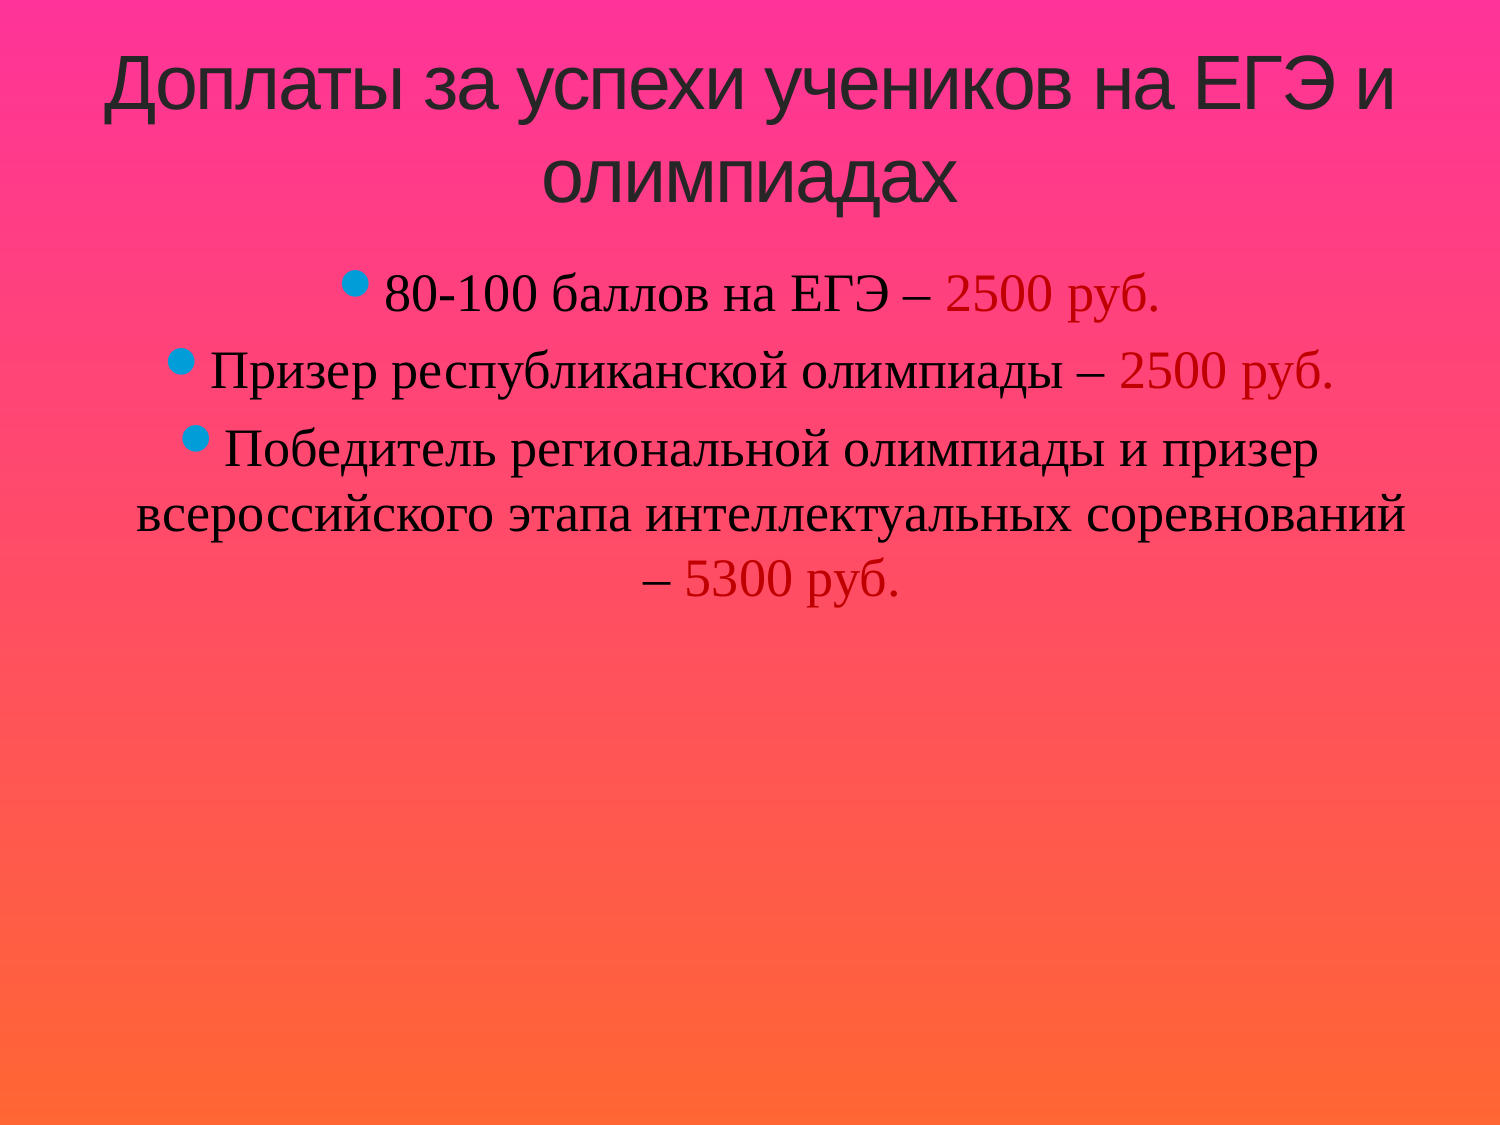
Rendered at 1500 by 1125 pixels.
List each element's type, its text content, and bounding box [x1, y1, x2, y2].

list 80-100 баллов на ЕГЭ – 2500 руб. Призер республиканской олимпиады – 2500 руб. Победитель региональной олимпиады и призер всероссийского этапа интеллектуальных соревнований – 5300 руб. [75, 249, 1425, 1000]
title Доплаты за успехи учеников на ЕГЭ и олимпиадах [74, 24, 1425, 225]
